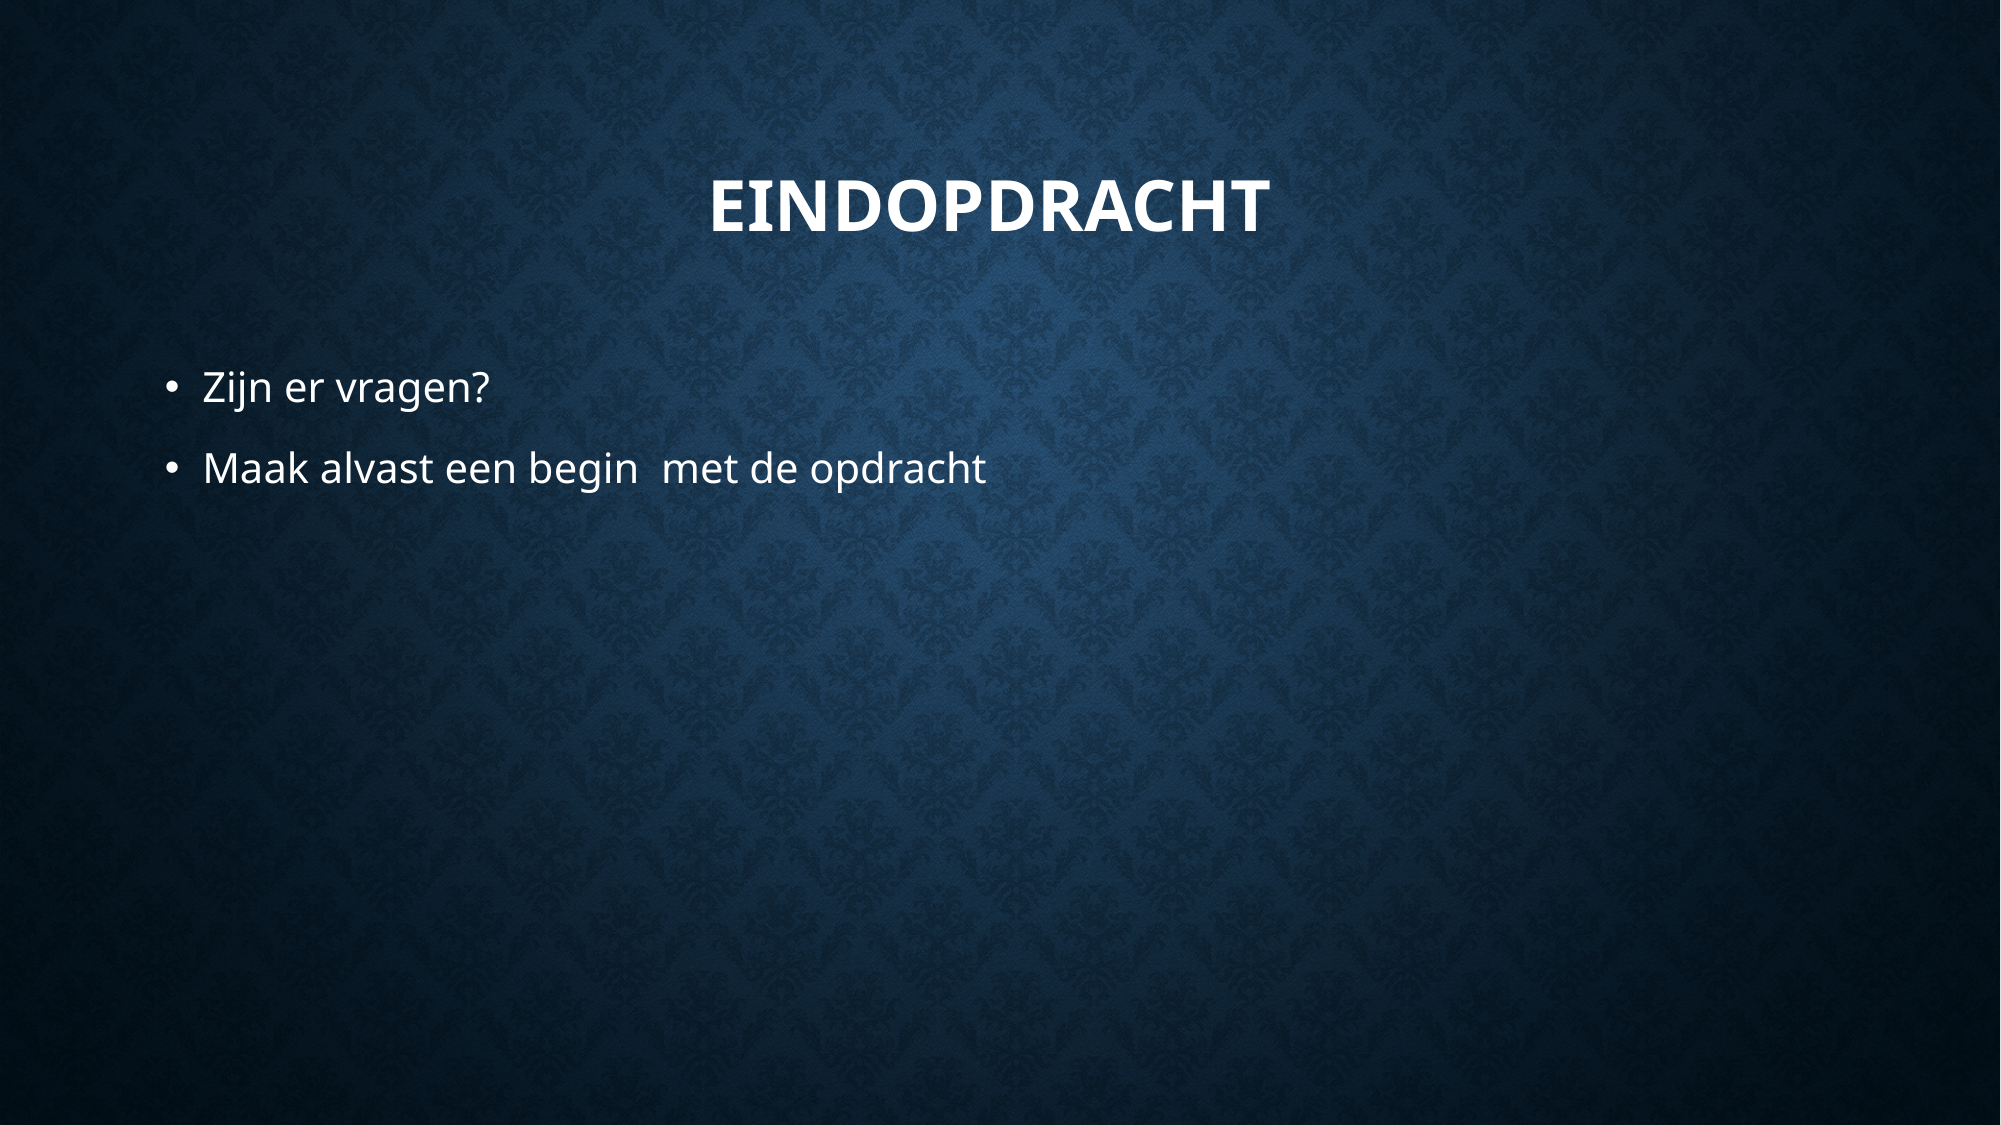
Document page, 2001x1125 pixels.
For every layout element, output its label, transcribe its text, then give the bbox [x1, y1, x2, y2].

list Zijn er vragen? Maak alvast een begin met de opdracht [149, 343, 1849, 950]
title Eindopdracht [149, 99, 1849, 318]
